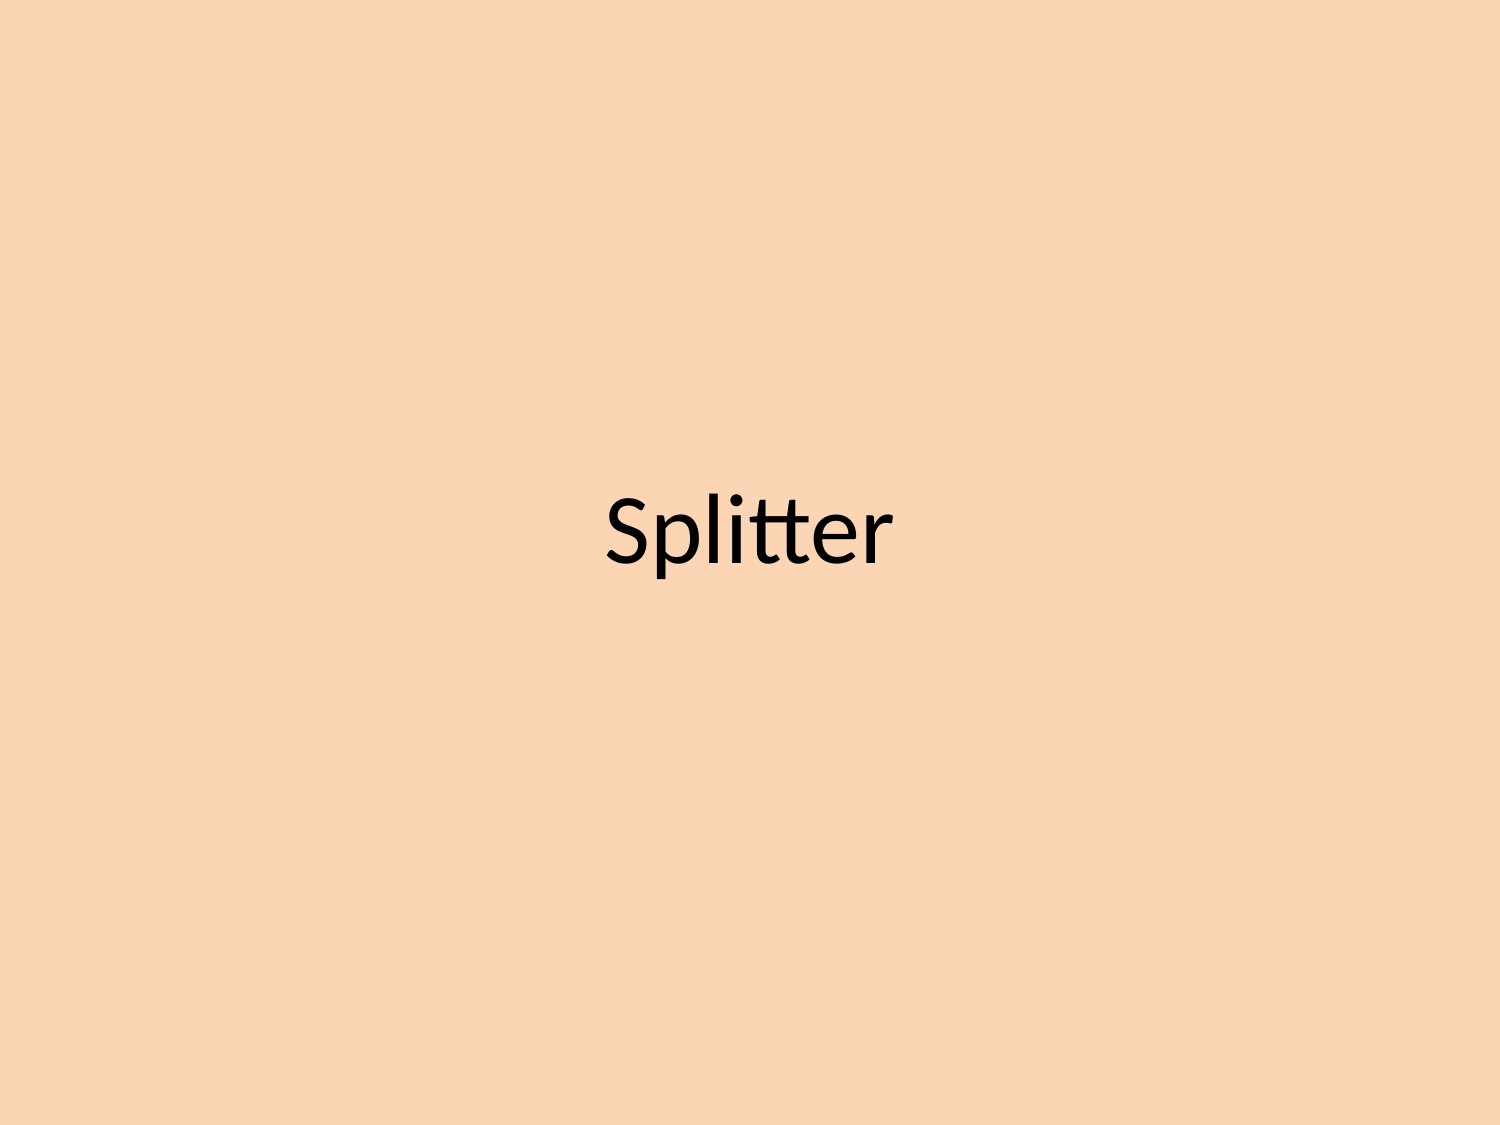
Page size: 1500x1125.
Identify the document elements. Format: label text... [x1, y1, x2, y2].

list Splitter [75, 262, 1425, 1005]
